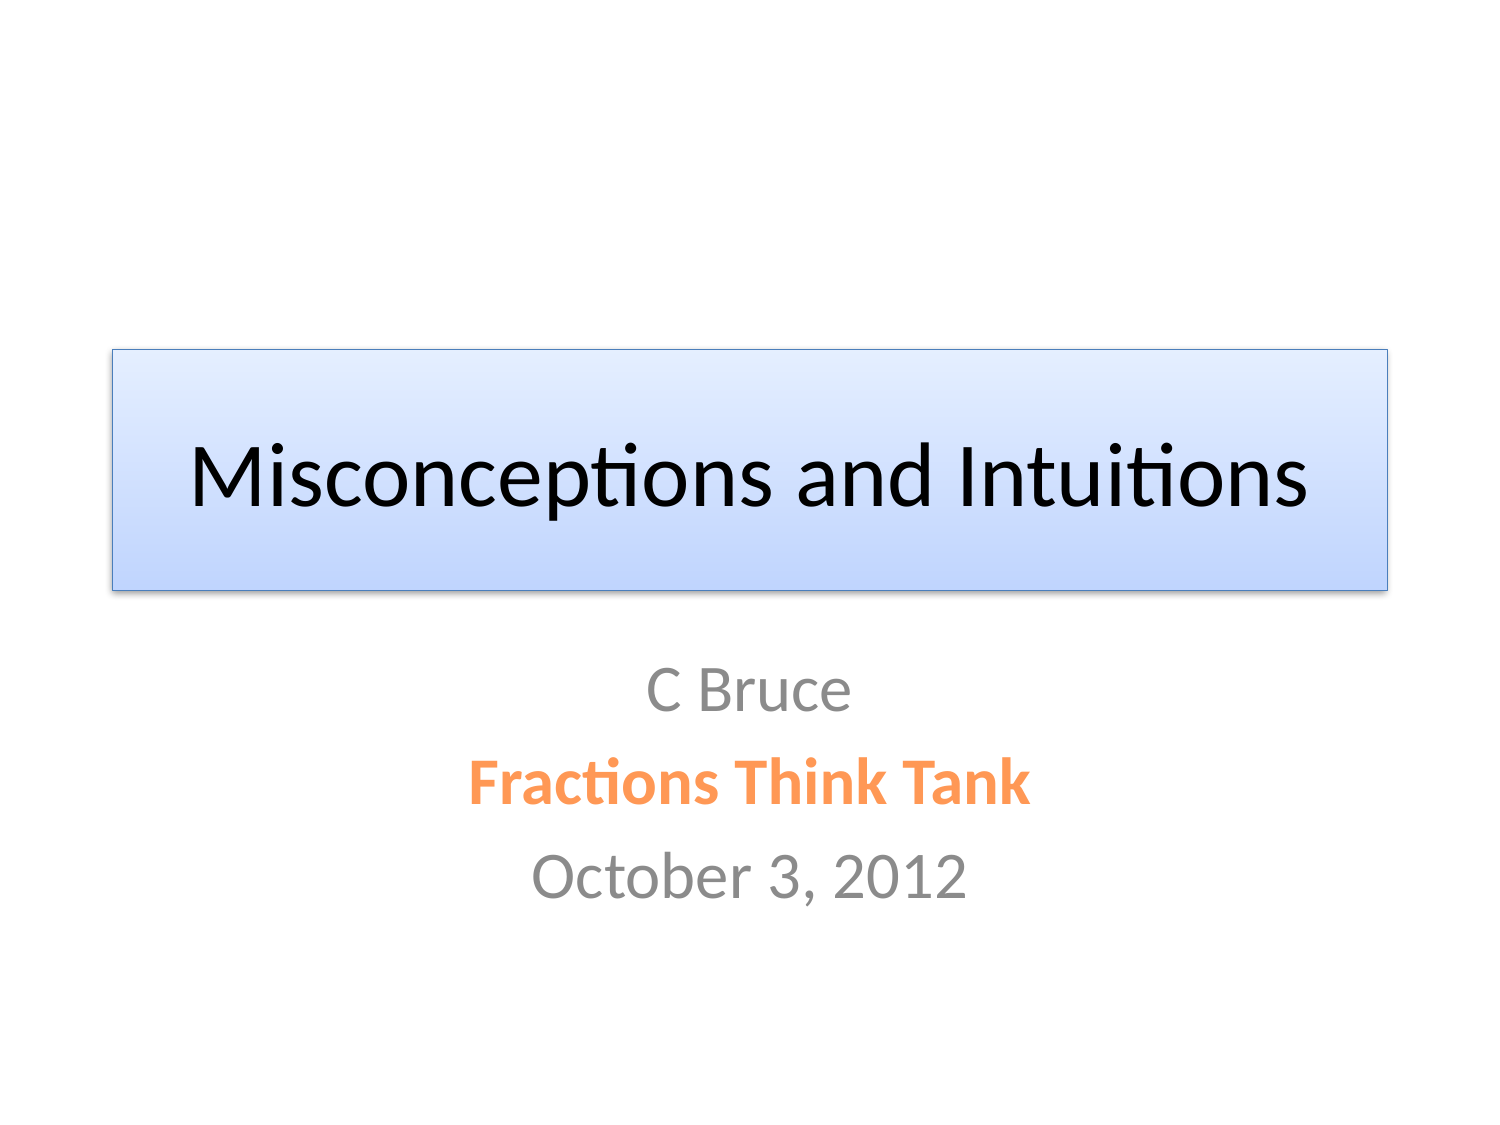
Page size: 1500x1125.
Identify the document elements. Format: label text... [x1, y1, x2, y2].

title Misconceptions and Intuitions [112, 349, 1388, 591]
subtitle C Bruce Fractions Think Tank October 3, 2012 [225, 637, 1275, 925]
